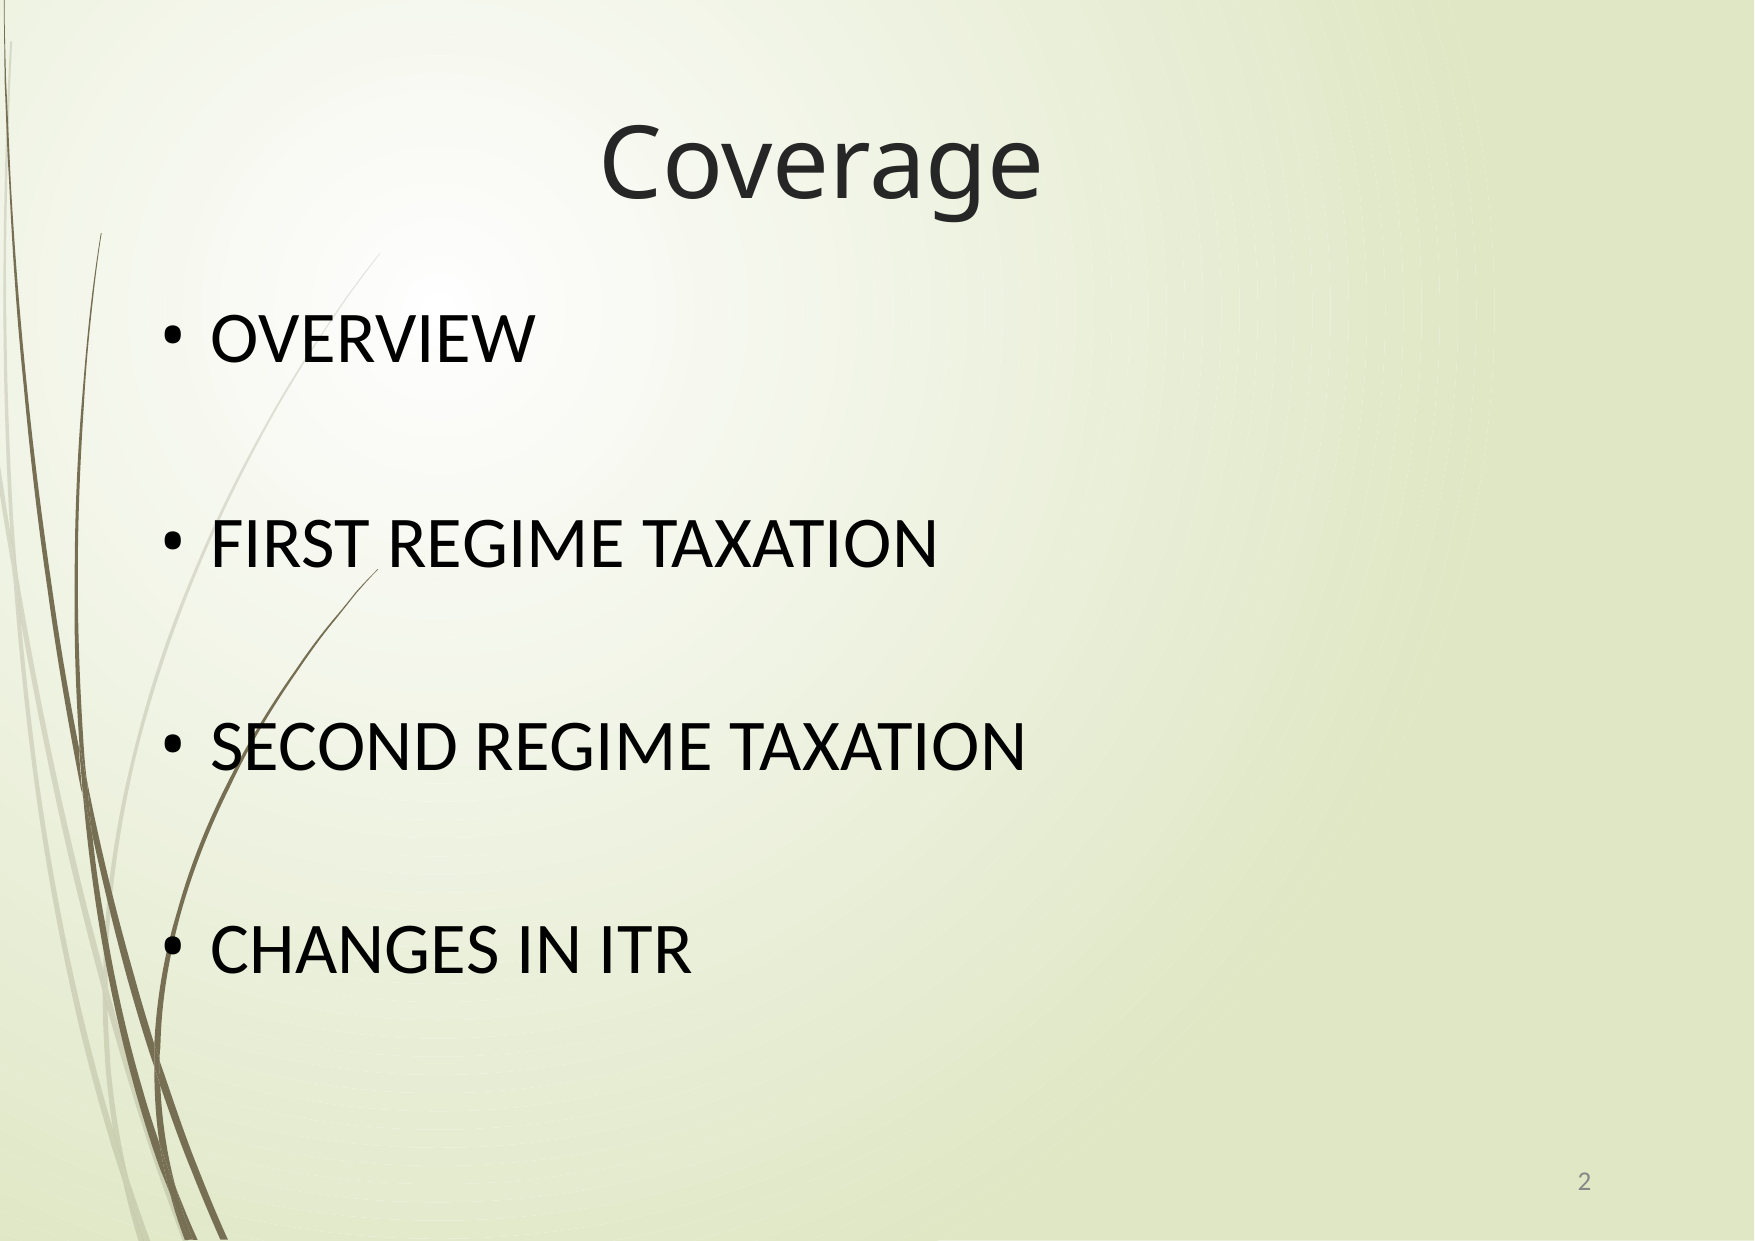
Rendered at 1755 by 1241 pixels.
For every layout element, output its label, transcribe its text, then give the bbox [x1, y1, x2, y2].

title Coverage [596, 95, 1158, 272]
text_box OVERVIEW FIRST REGIME TAXATION SECOND REGIME TAXATION CHANGES IN ITR [157, 272, 1572, 1090]
text_box 2 [1571, 1167, 1598, 1196]
